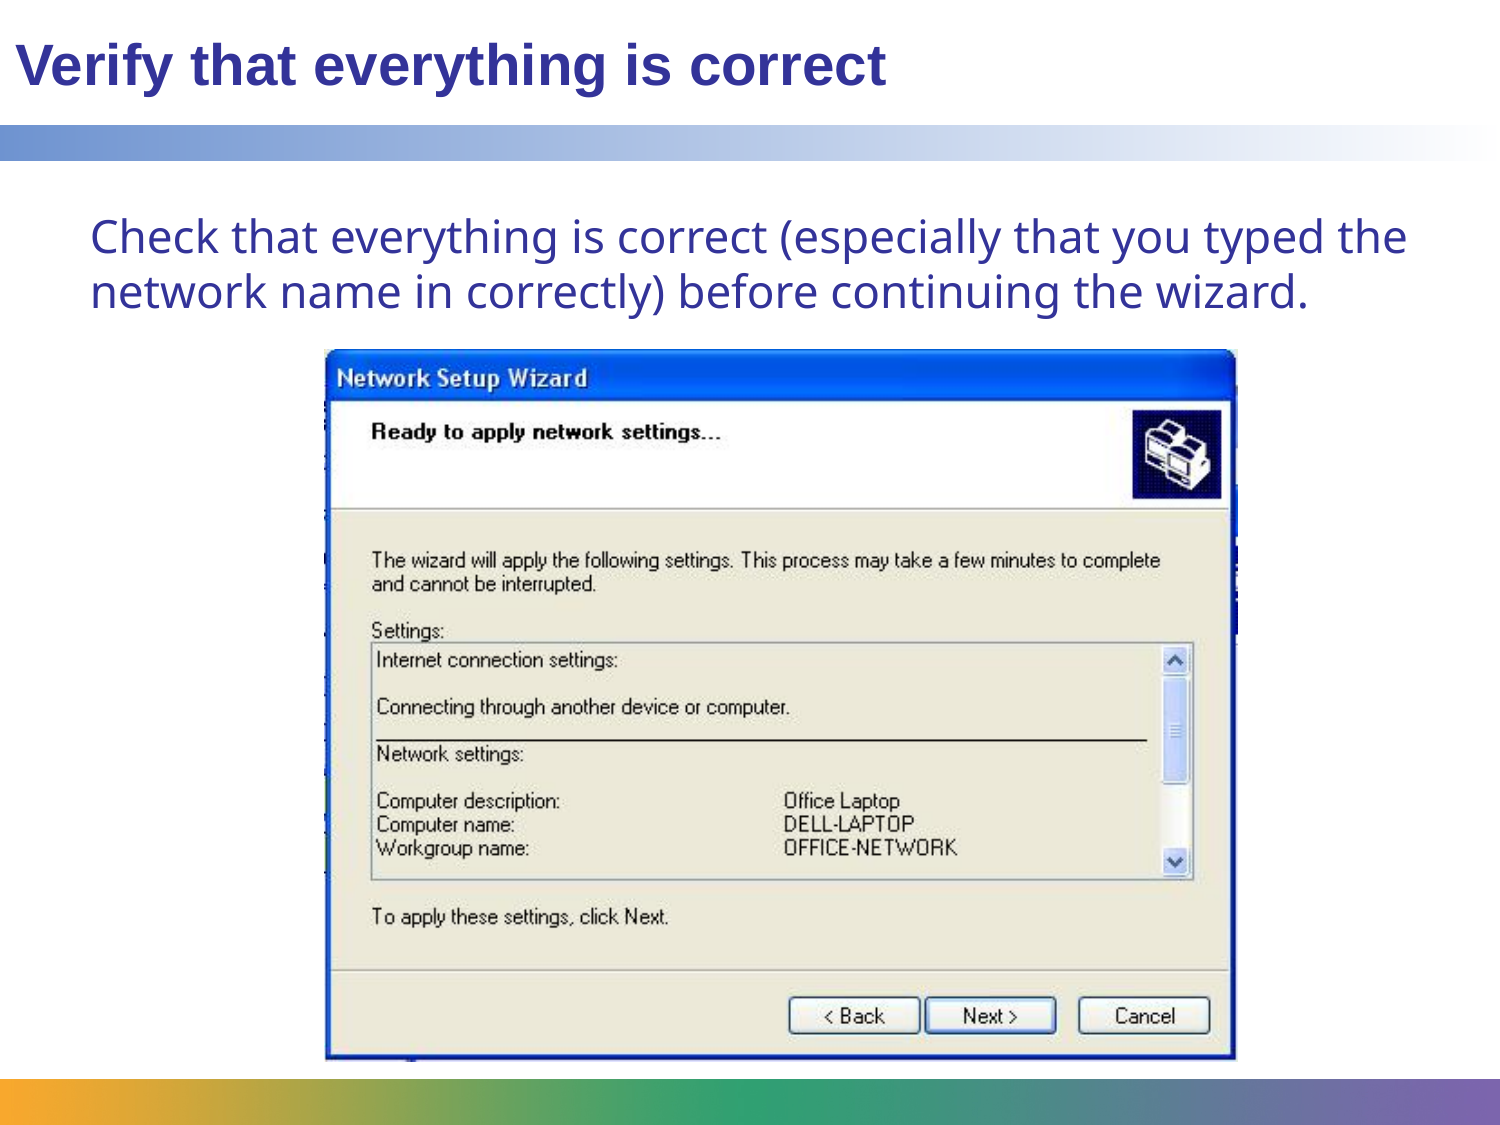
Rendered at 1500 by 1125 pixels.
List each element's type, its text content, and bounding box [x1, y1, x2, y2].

text_box Check that everything is correct (especially that you typed the network name in correctly) before continuing the wizard. [75, 199, 1463, 413]
picture [324, 349, 1238, 1063]
picture [0, 1079, 1500, 1125]
title Verify that everything is correct [0, 0, 1288, 126]
